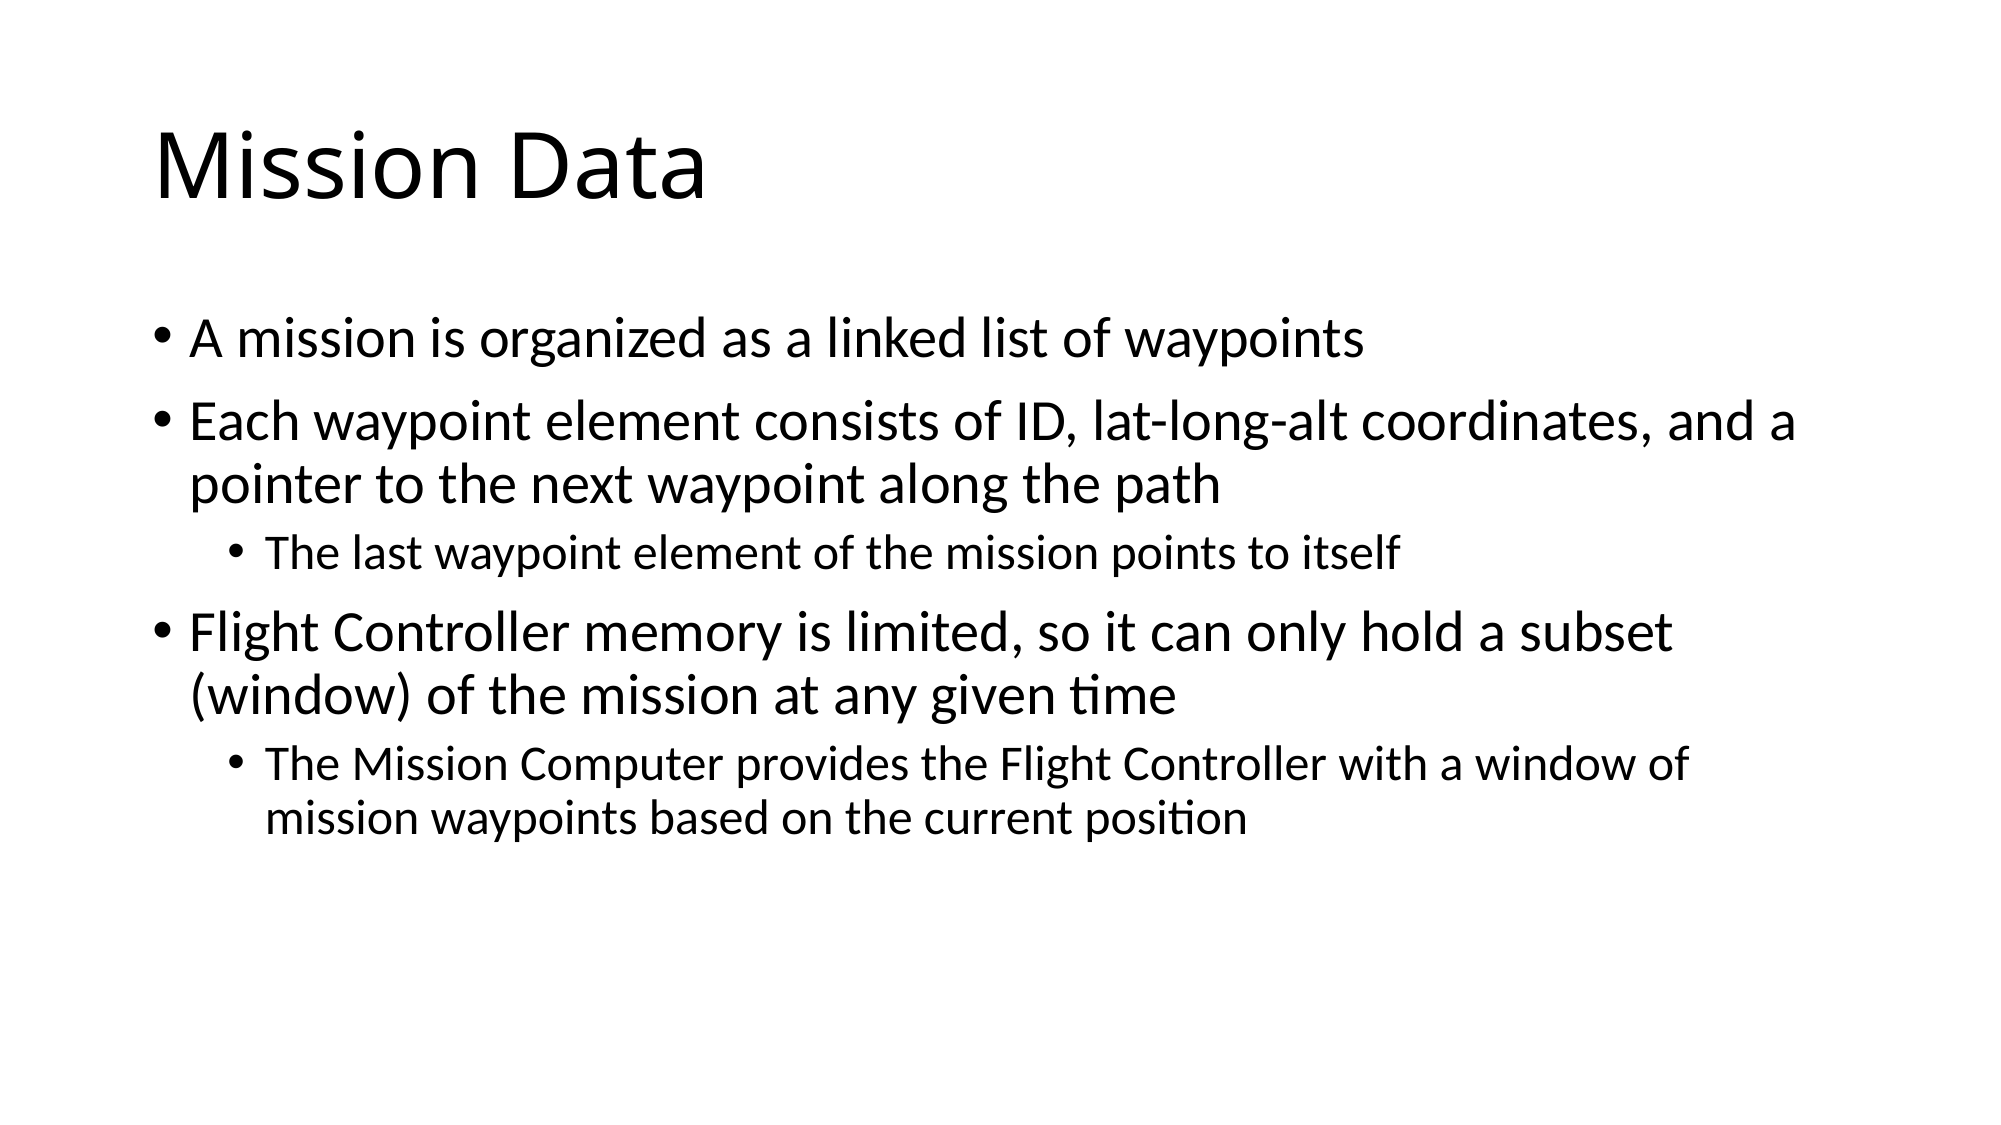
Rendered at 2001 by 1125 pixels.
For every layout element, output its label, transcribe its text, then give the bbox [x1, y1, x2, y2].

list A mission is organized as a linked list of waypoints Each waypoint element consists of ID, lat-long-alt coordinates, and a pointer to the next waypoint along the path The last waypoint element of the mission points to itself Flight Controller memory is limited, so it can only hold a subset (window) of the mission at any given time The Mission Computer provides the Flight Controller with a window of mission waypoints based on the current position [137, 299, 1863, 1014]
title Mission Data [137, 59, 1863, 278]
